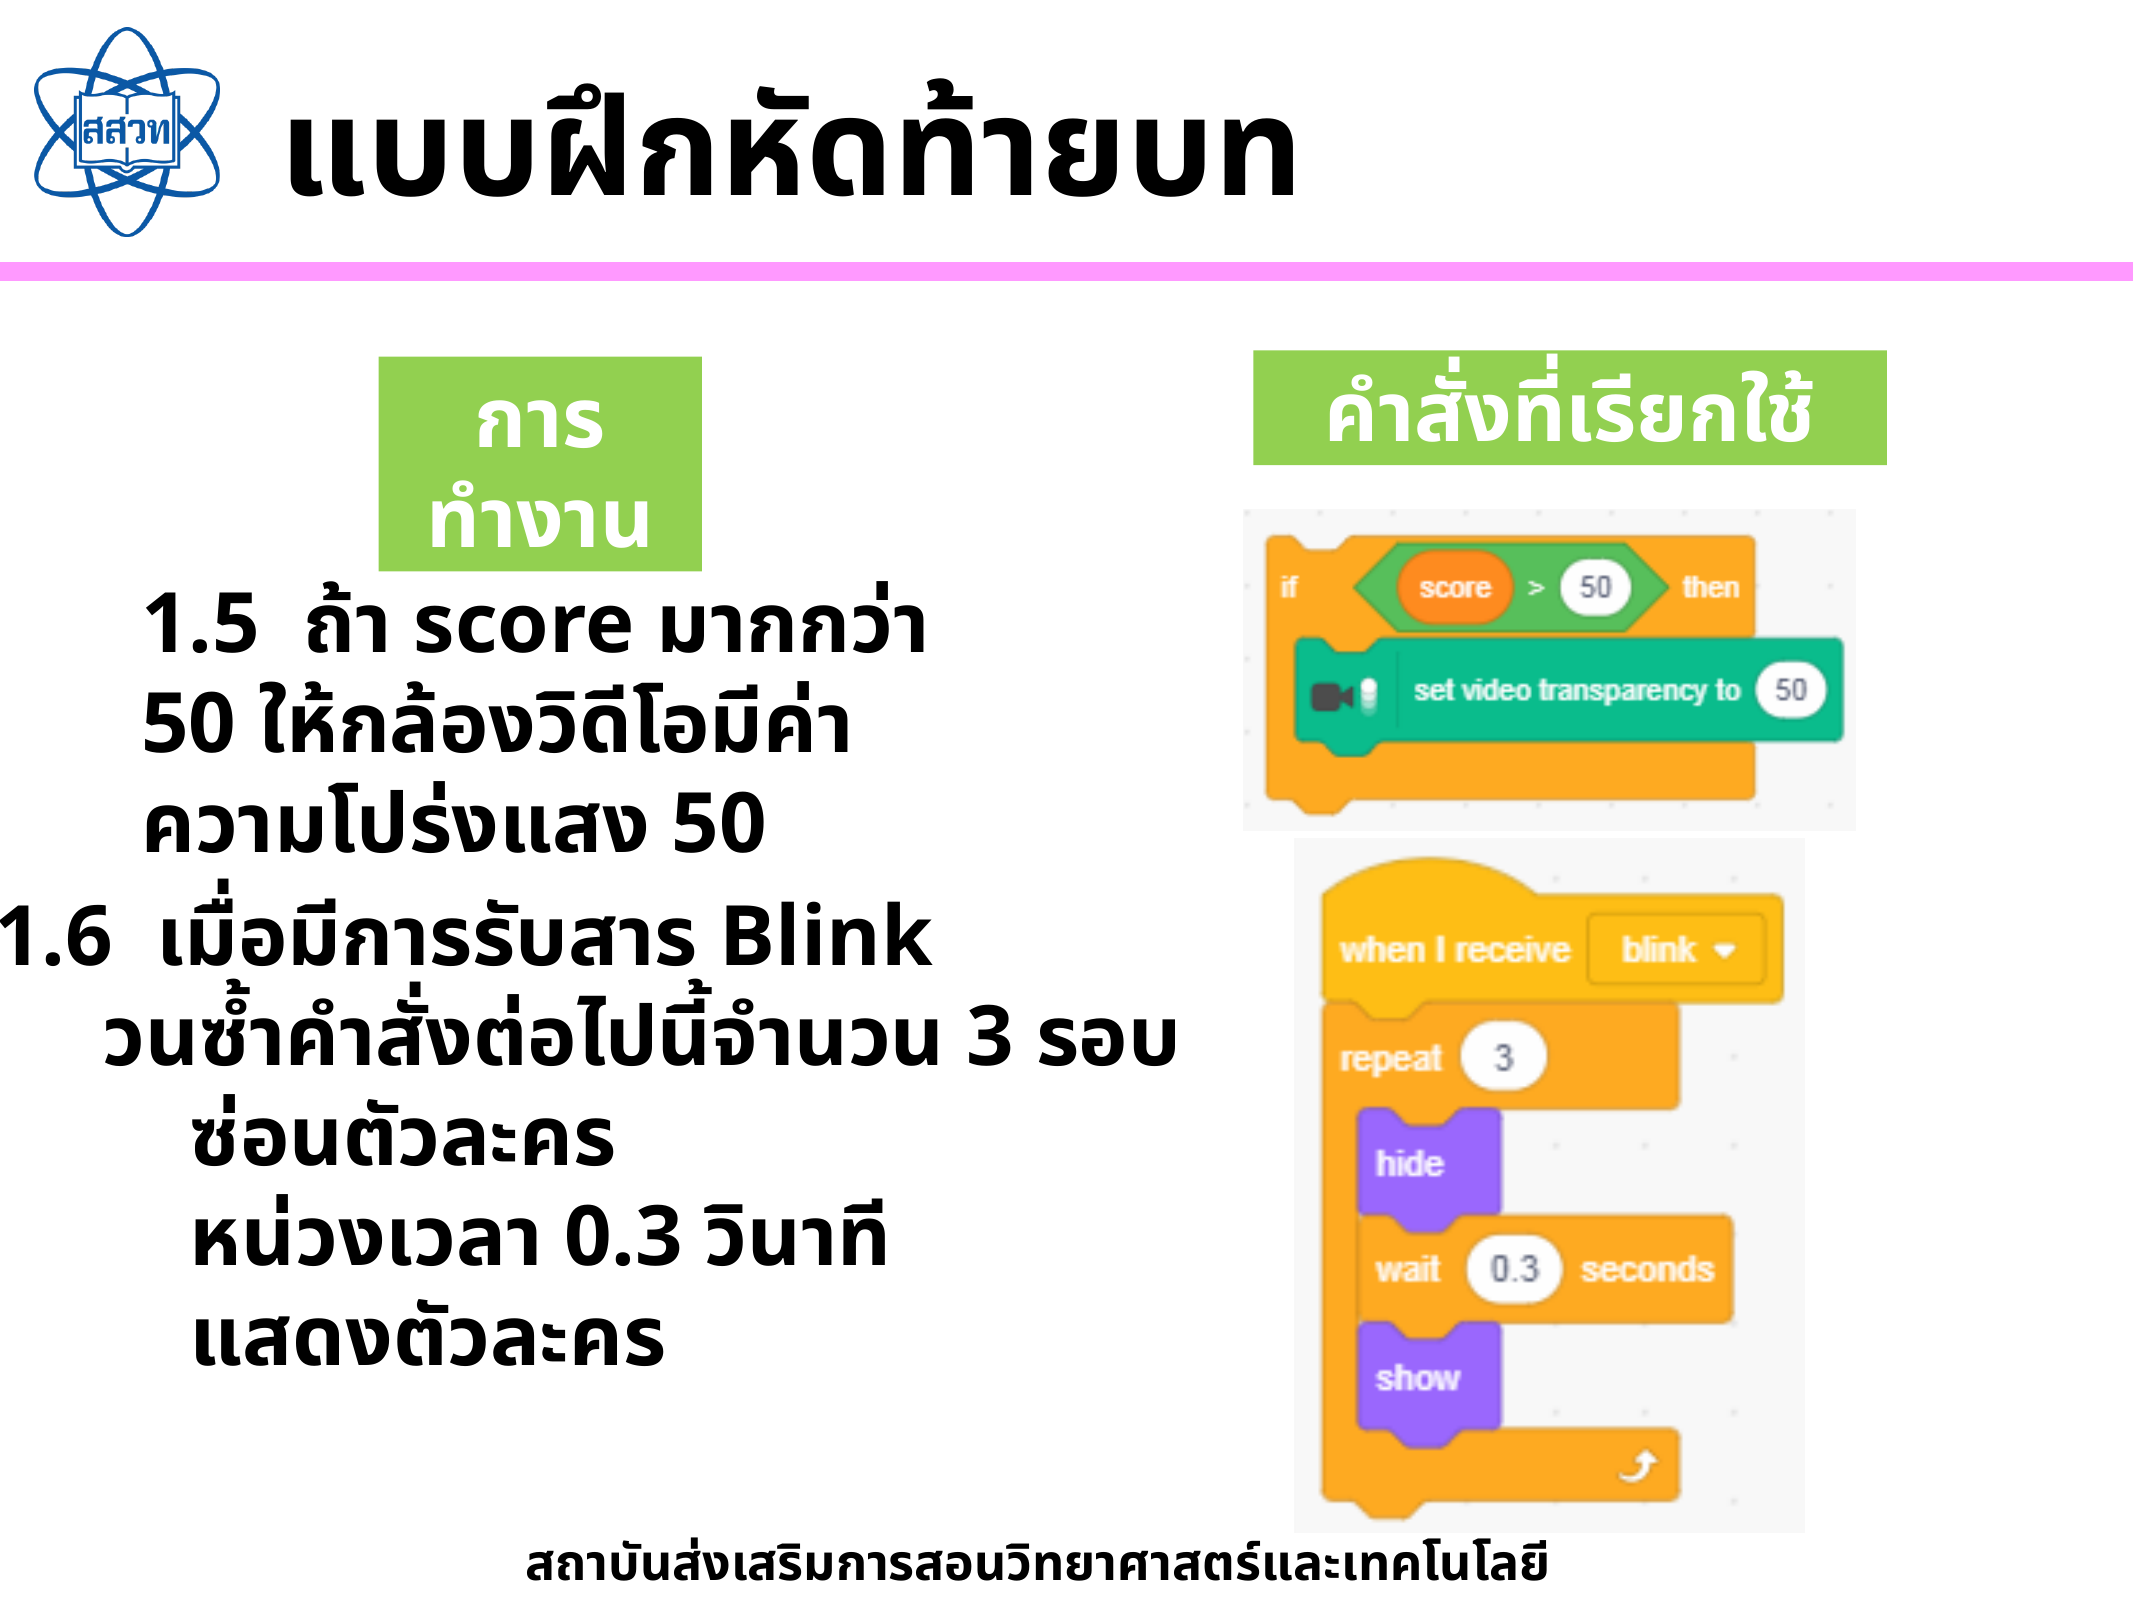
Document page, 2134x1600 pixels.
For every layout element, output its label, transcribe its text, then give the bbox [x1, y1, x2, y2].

text_box สถาบันส่งเสริมการสอนวิทยาศาสตร์และเทคโนโลยี [74, 1522, 2002, 1589]
text_box แบบฝึกหัดท้ายบท [271, 49, 1939, 231]
text_box [126, 344, 2069, 559]
text_box 1.6 เมื่อมีการรับสาร Blink วนซ้ำคำสั่งต่อไปนี้จำนวน 3 รอบ ซ่อนตัวละคร หน่วงเวลา 0.3 วินาที แสดงตัวละคร [0, 874, 1196, 1390]
picture [1294, 838, 1805, 1533]
picture [33, 27, 220, 237]
text_box 1.5 ถ้า score มากกว่า 50 ให้กล้องวิดีโอมีค่าความโปร่งแสง 50 [126, 561, 1007, 874]
picture [1243, 508, 1857, 831]
text_box การทำงาน [378, 356, 702, 572]
text_box คำสั่งที่เรียกใช้ [1253, 350, 1887, 466]
